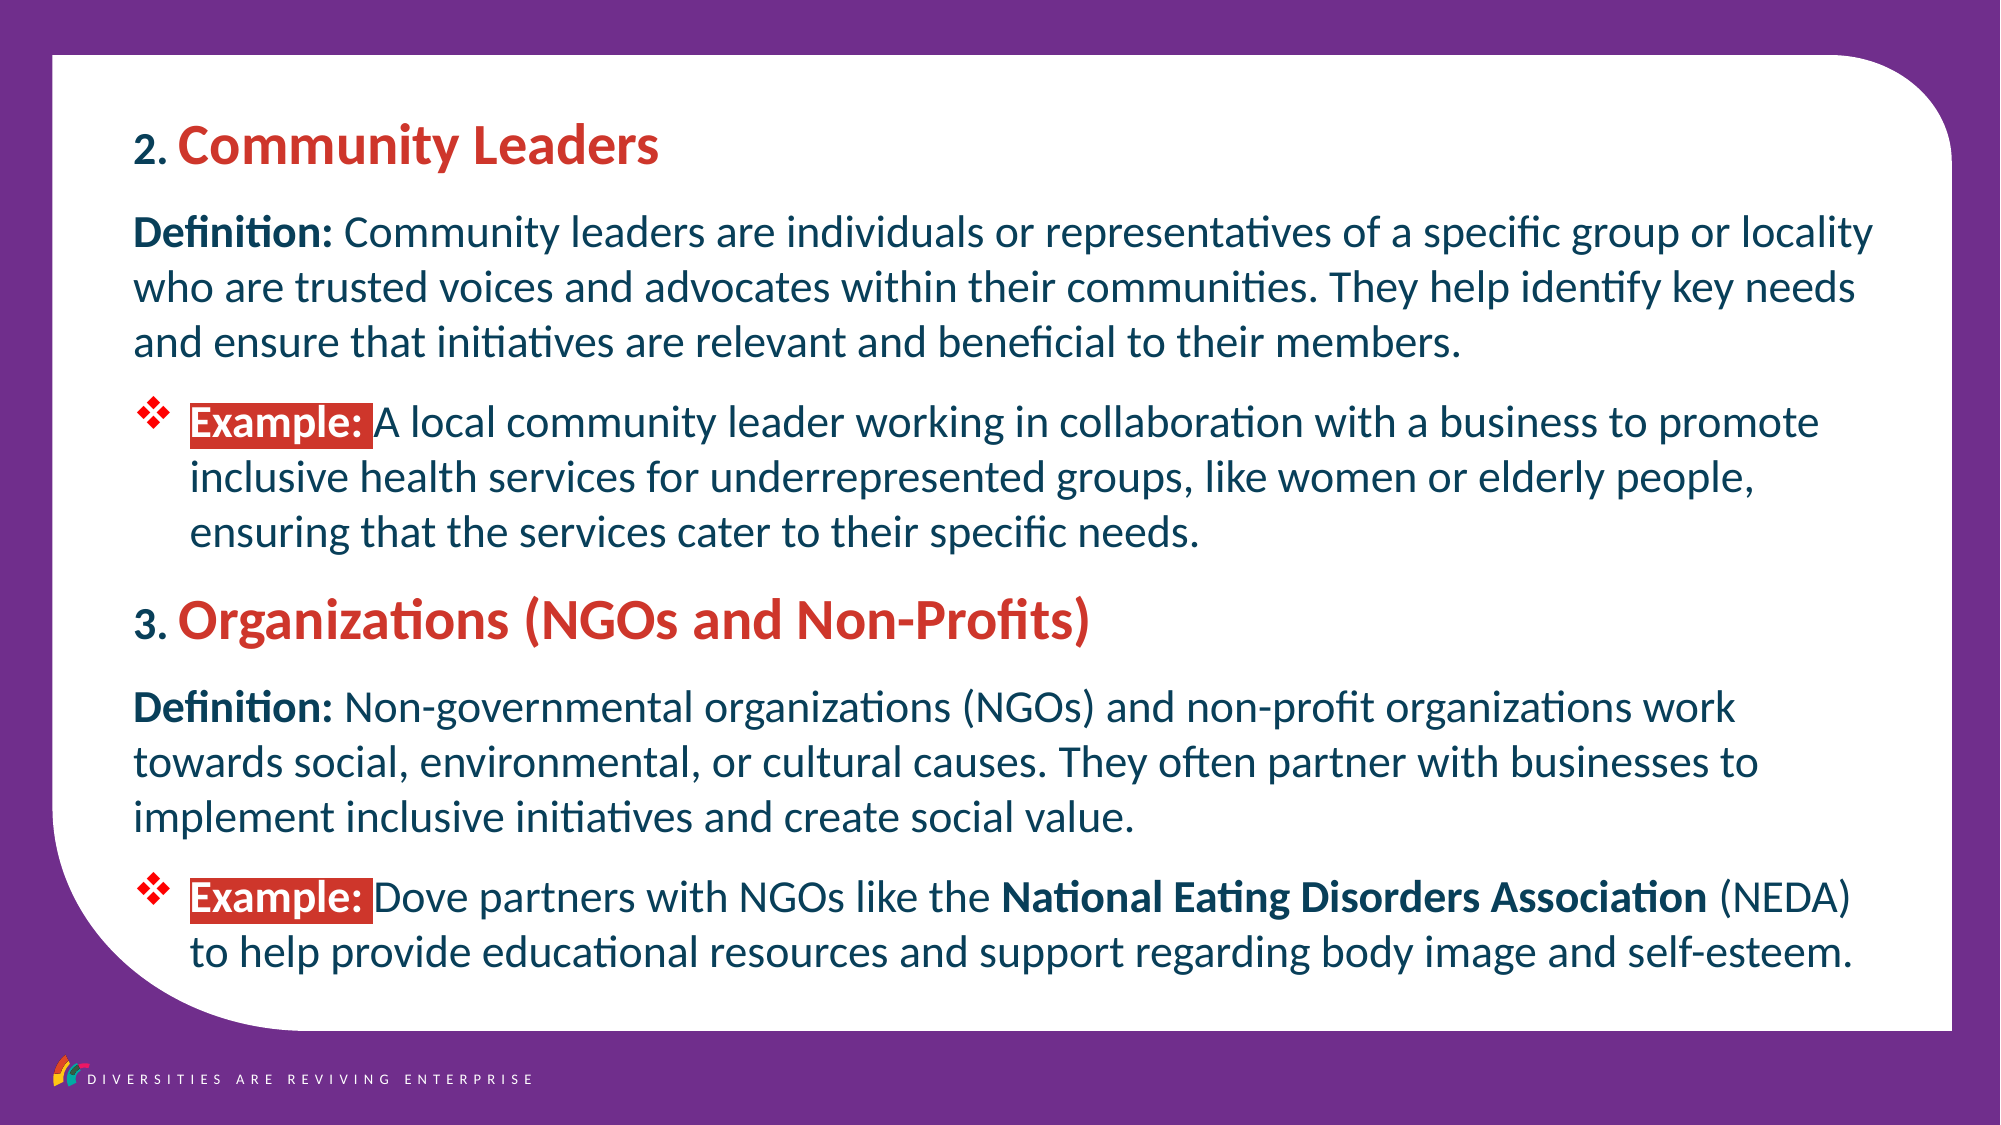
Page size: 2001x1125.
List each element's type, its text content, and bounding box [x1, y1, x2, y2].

list 2. Community Leaders Definition: Community leaders are individuals or representatives of a specific group or locality who are trusted voices and advocates within their communities. They help identify key needs and ensure that initiatives are relevant and beneficial to their members. Example: A local community leader working in collaboration with a business to promote inclusive health services for underrepresented groups, like women or elderly people, ensuring that the services cater to their specific needs. 3. Organizations (NGOs and Non-Profits) Definition: Non-governmental organizations (NGOs) and non-profit organizations work towards social, environmental, or cultural causes. They often partner with businesses to implement inclusive initiatives and create social value. Example: Dove partners with NGOs like the National Eating Disorders Association (NEDA) to help provide educational resources and support regarding body image and self-esteem. [118, 99, 1890, 731]
